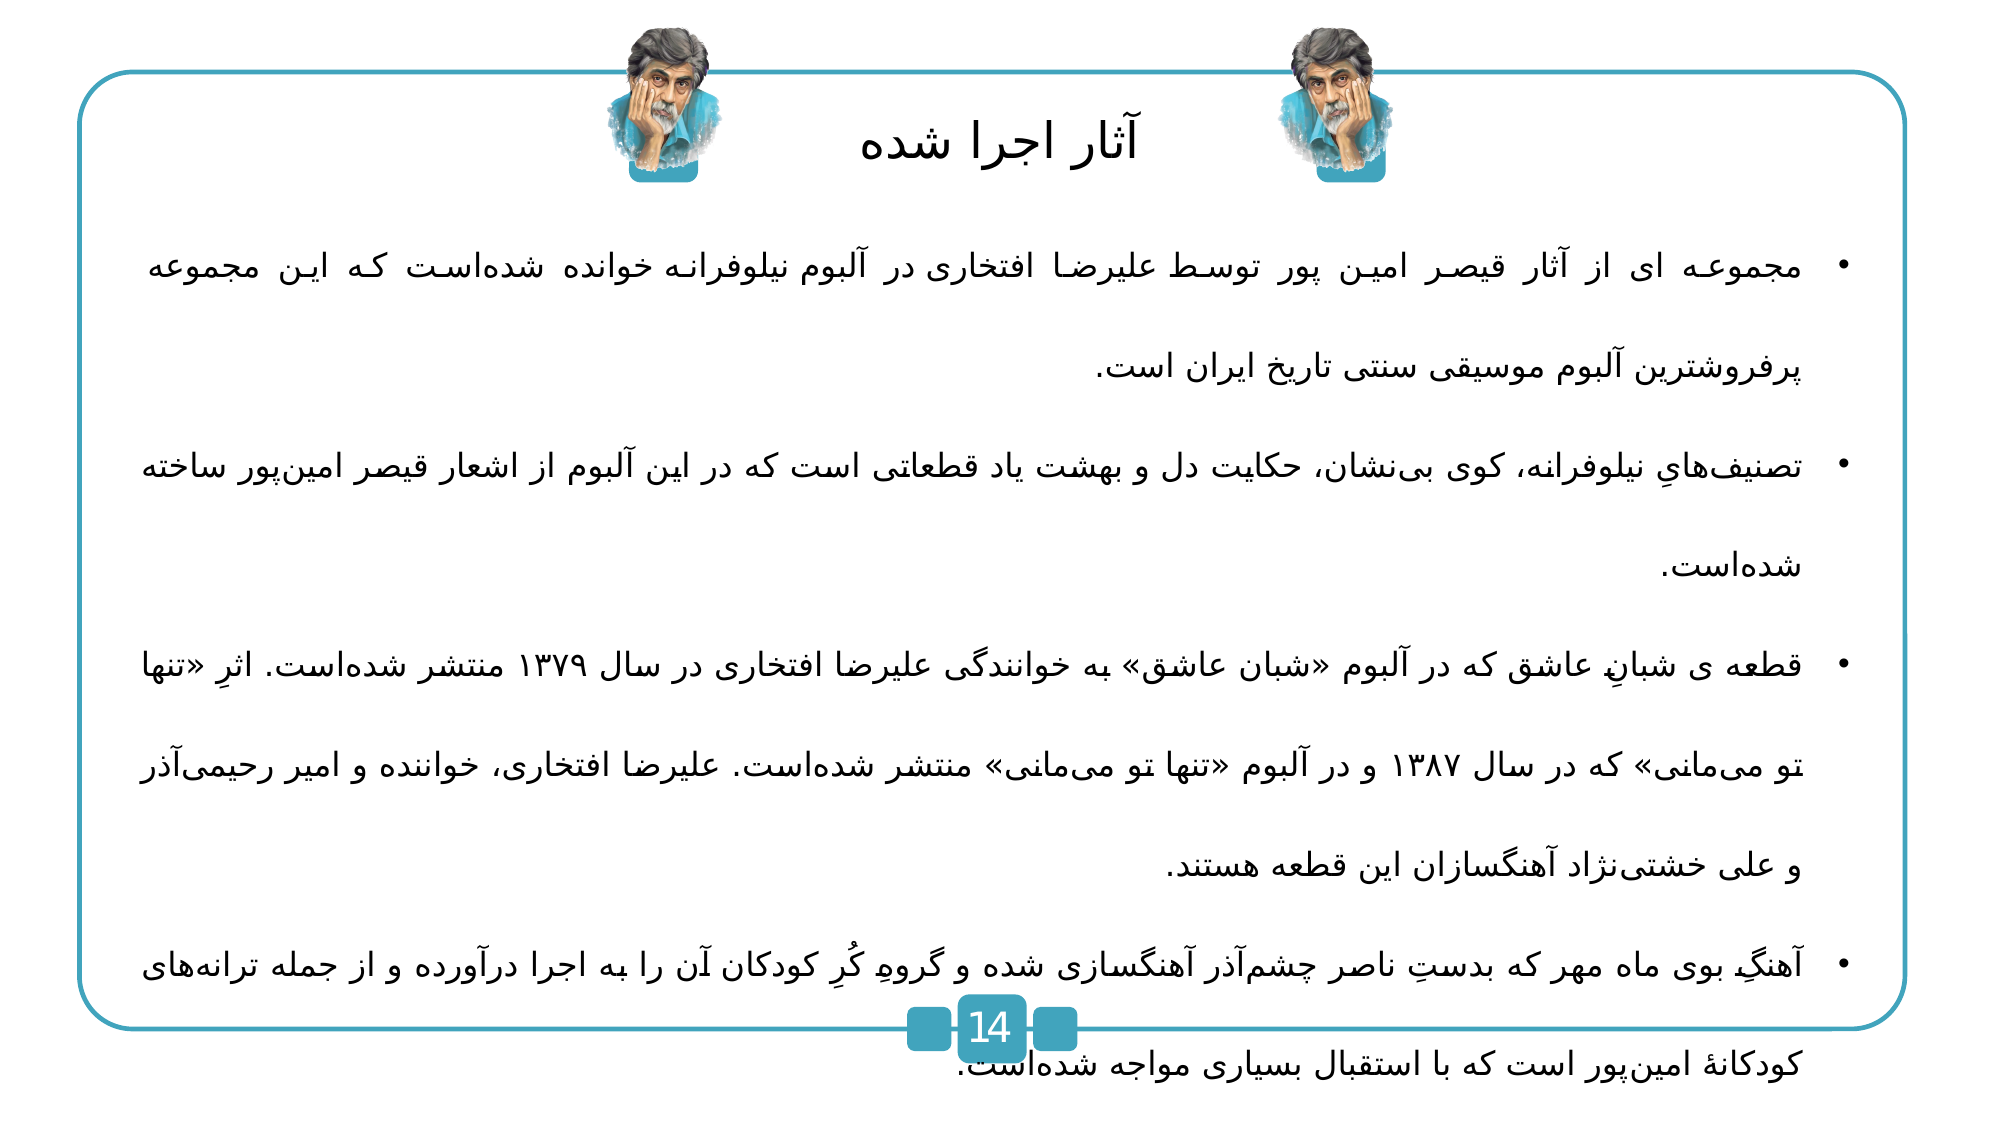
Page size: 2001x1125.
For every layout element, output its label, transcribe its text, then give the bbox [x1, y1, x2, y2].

picture [1277, 19, 1396, 176]
text_box مجموعه ای از آثار قیصر امین پور توسط علیرضا افتخاری در آلبوم نیلوفرانه خوانده شده‌است که این مجموعه پرفروشترین آلبوم موسیقی سنتی تاریخ ایران است. تصنیف‌هایِ نیلوفرانه، کوی بی‌نشان، حکایت دل و بهشت یاد قطعاتی است که در این آلبوم از اشعار قیصر امین‌پور ساخته شده‌است. قطعه ی شبانِ عاشق که در آلبوم «شبان عاشق» به خوانندگی علیرضا افتخاری در سال ۱۳۷۹ منتشر شده‌است. اثرِ «تنها تو می‌مانی» که در سال ۱۳۸۷ و در آلبوم «تنها تو می‌مانی» منتشر شده‌است. علیرضا افتخاری، خواننده و امیر رحیمی‌آذر و علی خشتی‌نژاد آهنگسازان این قطعه هستند. آهنگِ بوی ماه مهر که بدستِ ناصر چشم‌آذر آهنگسازی شده و گروهِ کُرِ کودکان آن را به اجرا درآورده و از جمله ترانه‌های کودکانهٔ امین‌پور است که با استقبال بسیاری مواجه شده‌است. [125, 176, 1865, 1090]
text_box آثار اجرا شده [714, 101, 1285, 176]
picture [604, 19, 723, 176]
